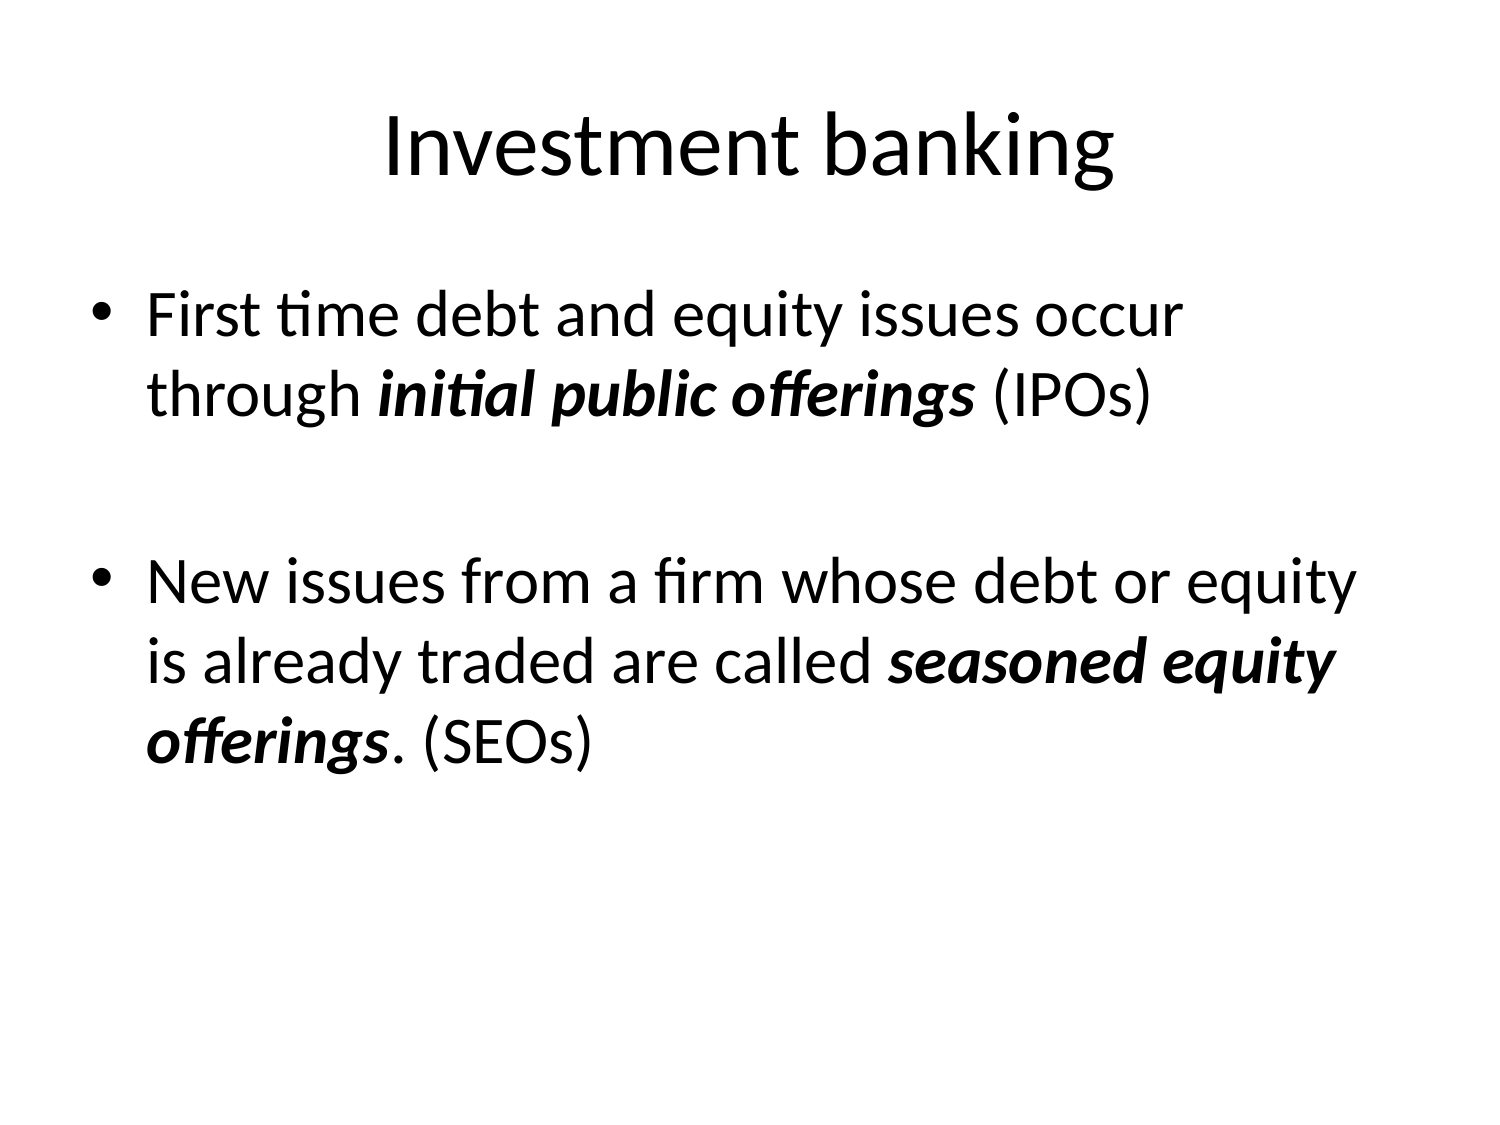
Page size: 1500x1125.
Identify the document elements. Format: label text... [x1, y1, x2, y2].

list First time debt and equity issues occur through initial public offerings (IPOs) New issues from a firm whose debt or equity is already traded are called seasoned equity offerings. (SEOs) [75, 262, 1425, 1005]
title Investment banking [75, 45, 1425, 233]
